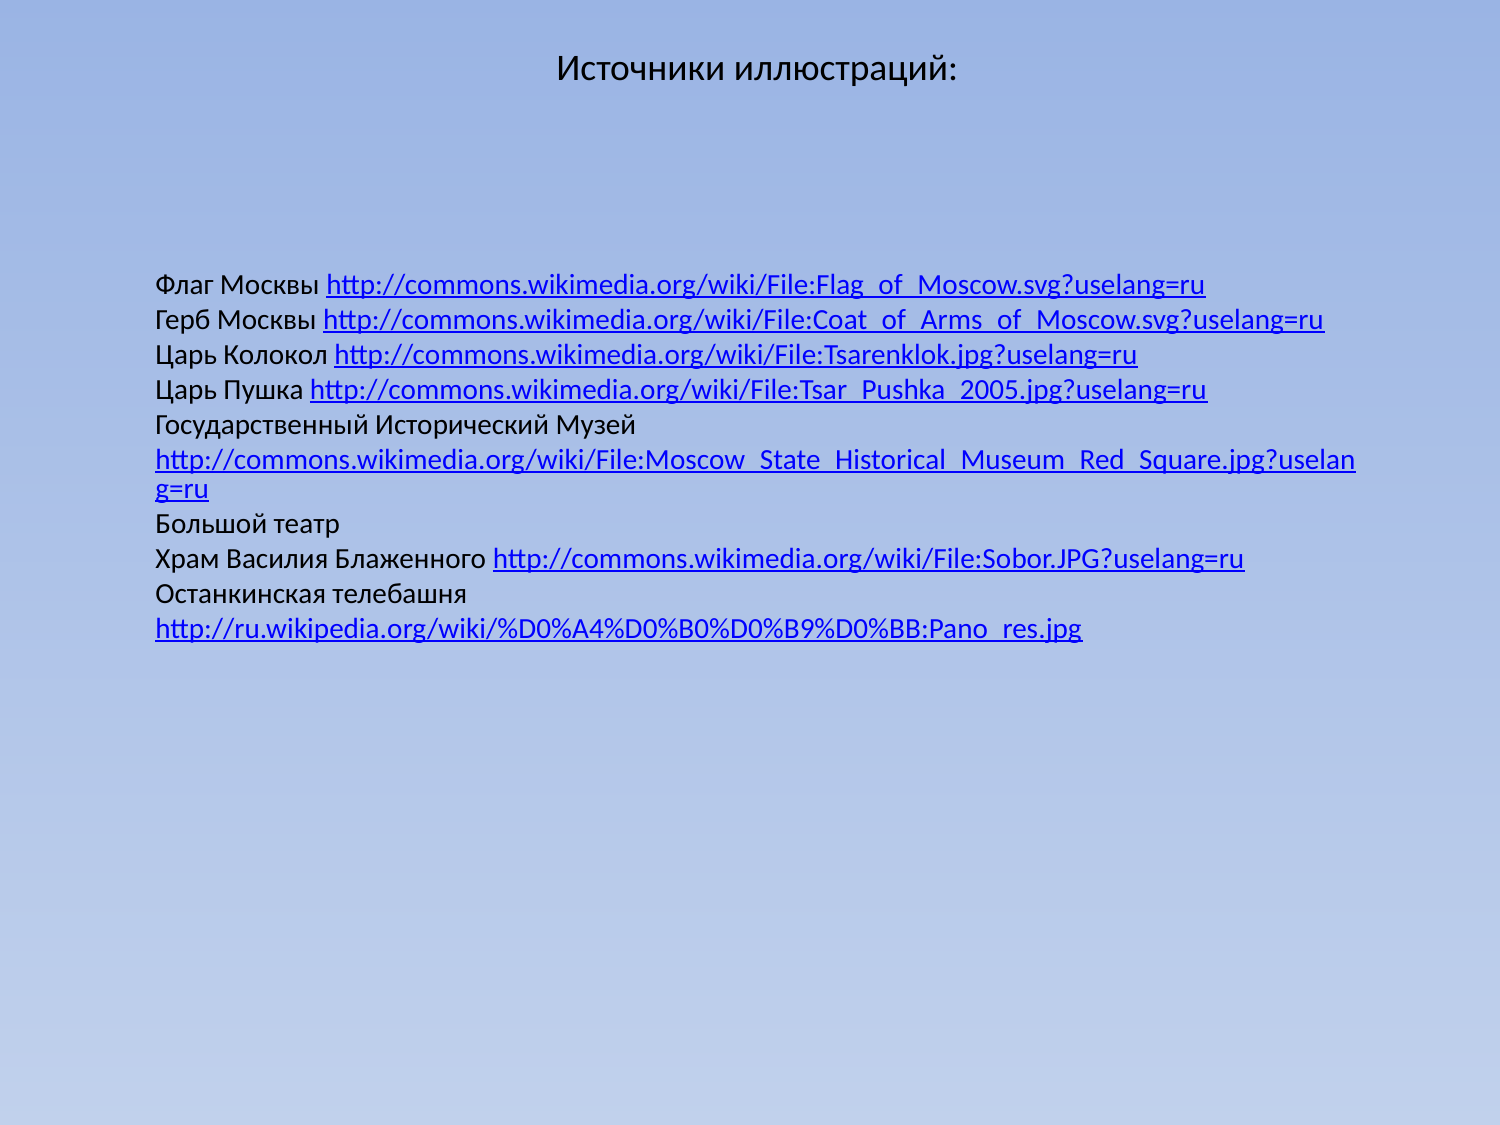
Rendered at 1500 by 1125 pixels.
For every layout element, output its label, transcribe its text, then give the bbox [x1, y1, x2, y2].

text_box Источники иллюстраций: [398, 35, 1117, 95]
text_box Флаг Москвы http://commons.wikimedia.org/wiki/File:Flag_of_Moscow.svg?uselang=ru Герб Москвы http://commons.wikimedia.org/wiki/File:Coat_of_Arms_of_Moscow.svg?uselang=ru Царь Колокол http://commons.wikimedia.org/wiki/File:Tsarenklok.jpg?uselang=ru Царь Пушка http://commons.wikimedia.org/wiki/File:Tsar_Pushka_2005.jpg?uselang=ru Государственный Исторический Музей http://commons.wikimedia.org/wiki/File:Moscow_State_Historical_Museum_Red_Square.jpg?uselang=ru Большой театр Храм Василия Блаженного http://commons.wikimedia.org/wiki/File:Sobor.JPG?uselang=ru Останкинская телебашня http://ru.wikipedia.org/wiki/%D0%A4%D0%B0%D0%B9%D0%BB:Pano_res.jpg [140, 257, 1383, 658]
